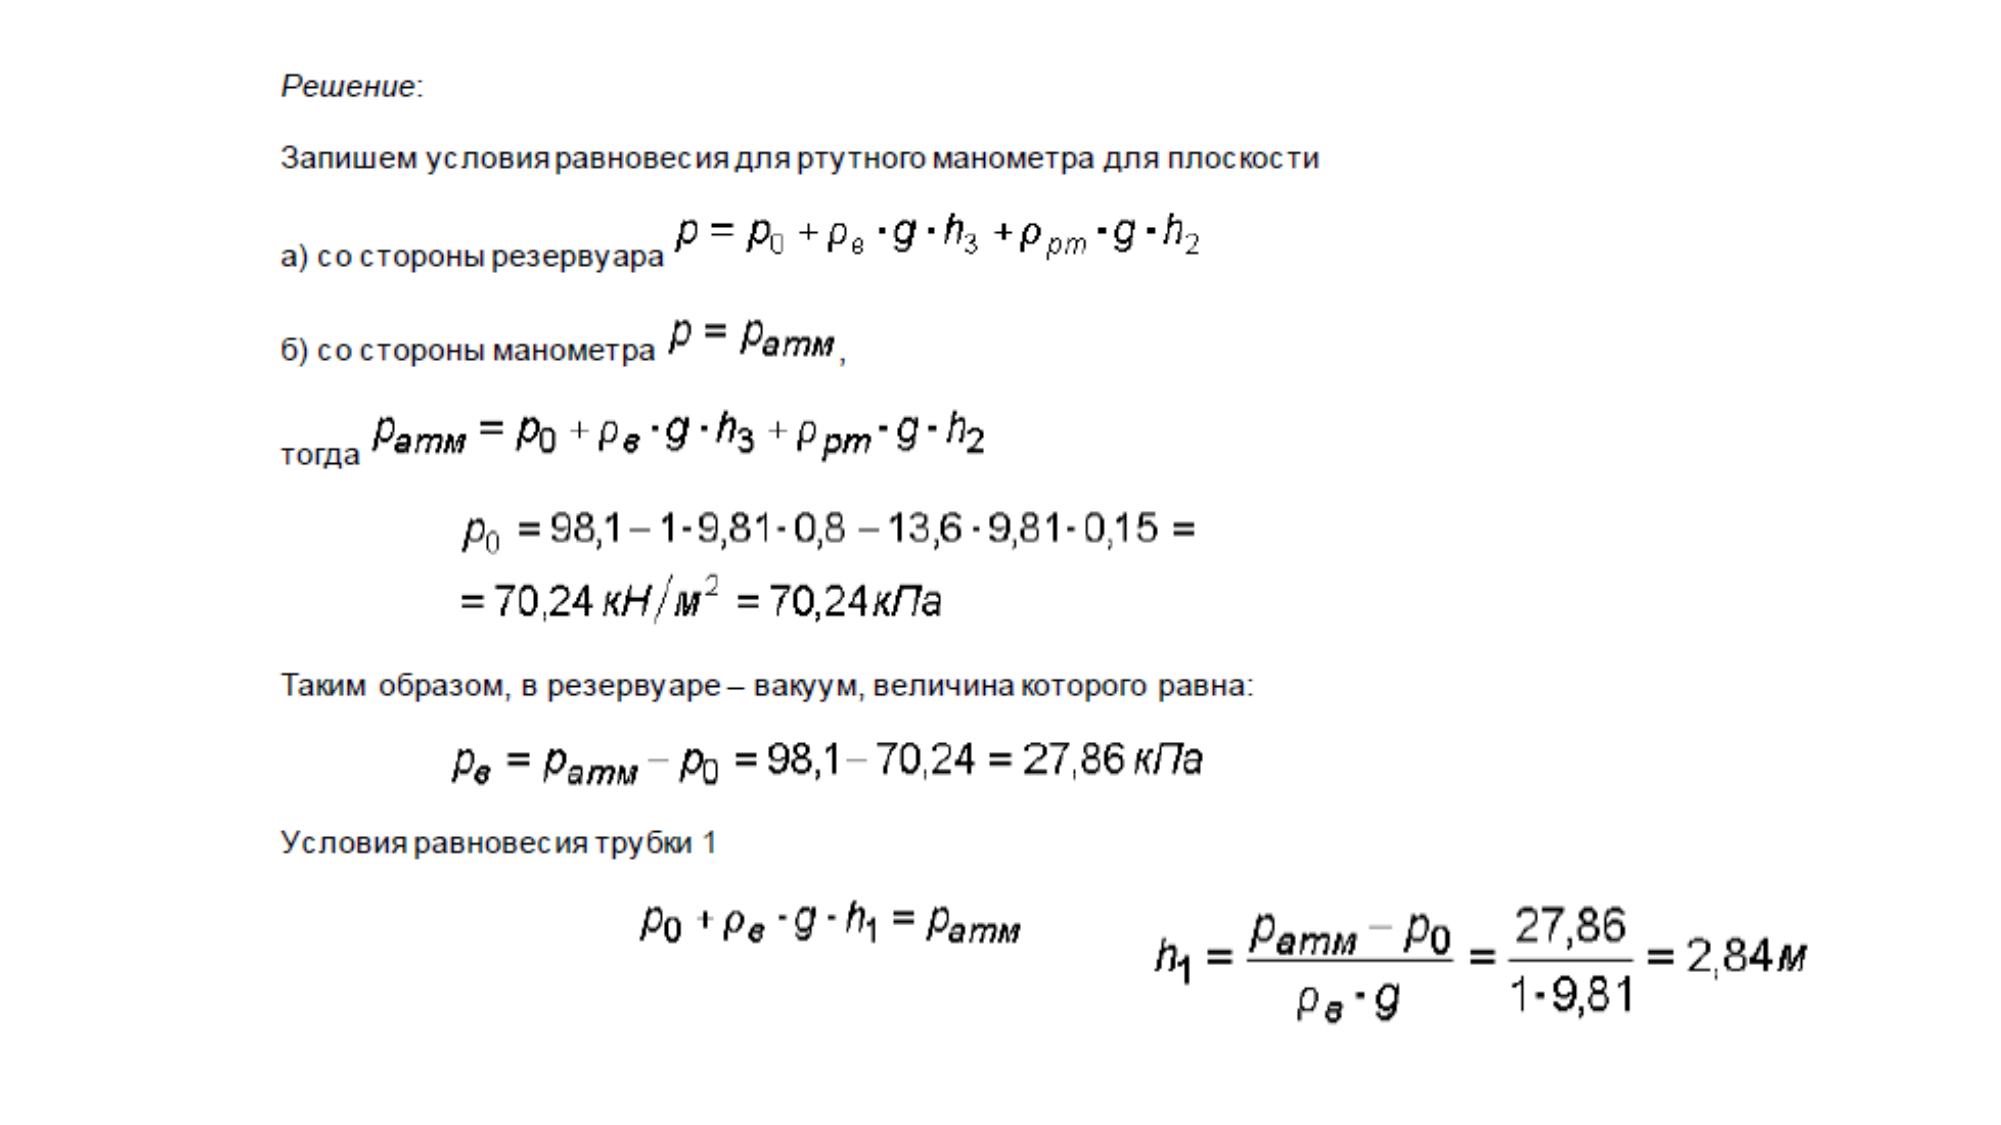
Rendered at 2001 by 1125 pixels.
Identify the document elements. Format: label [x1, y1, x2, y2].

picture [260, 44, 1824, 1030]
